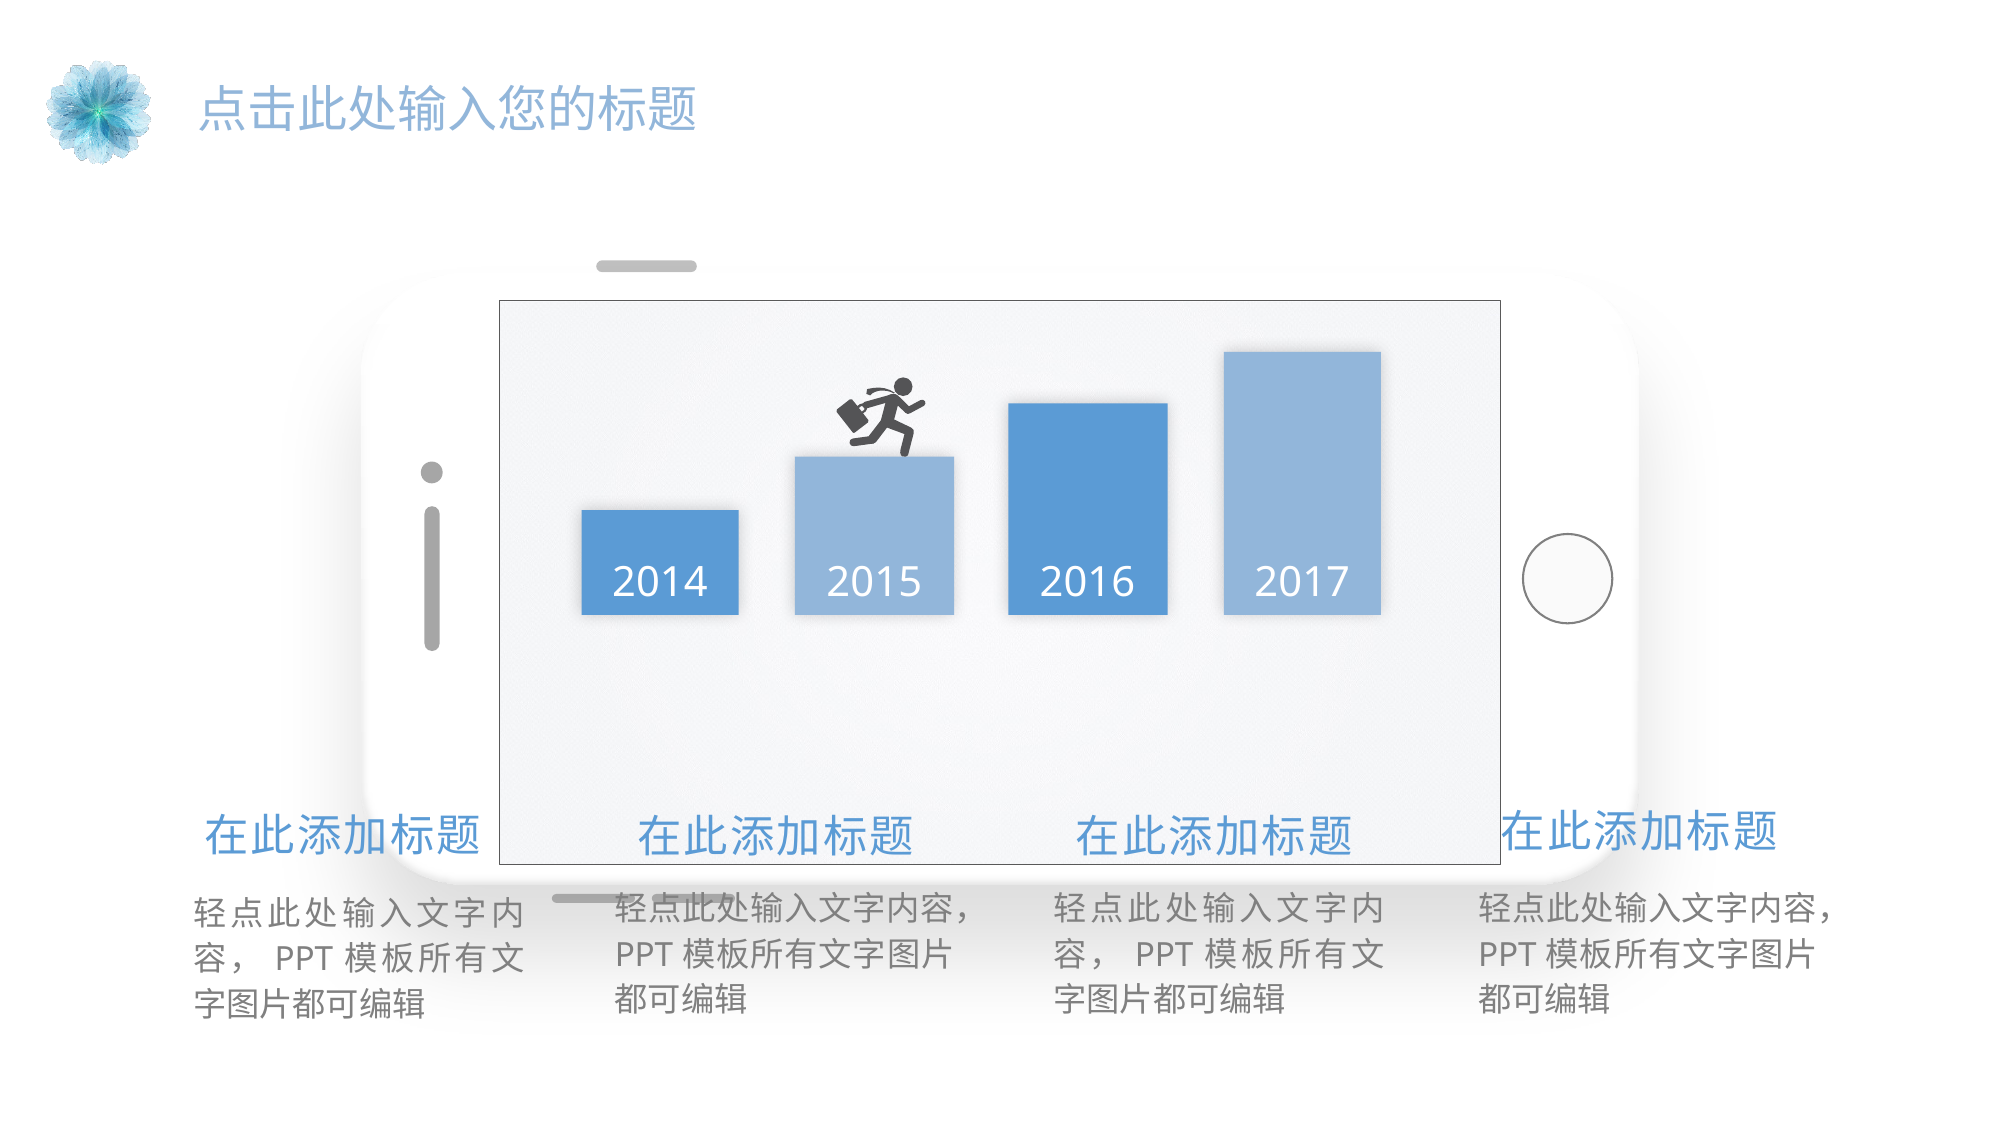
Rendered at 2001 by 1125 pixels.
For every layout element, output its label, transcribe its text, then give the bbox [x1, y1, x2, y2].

text_box 点击此处输入您的标题 [182, 70, 1085, 146]
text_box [150, 799, 540, 1033]
picture [36, 48, 161, 174]
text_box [835, 377, 926, 458]
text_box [1021, 800, 1408, 1028]
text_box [1446, 795, 1834, 1028]
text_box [583, 800, 970, 1028]
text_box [360, 260, 1640, 903]
